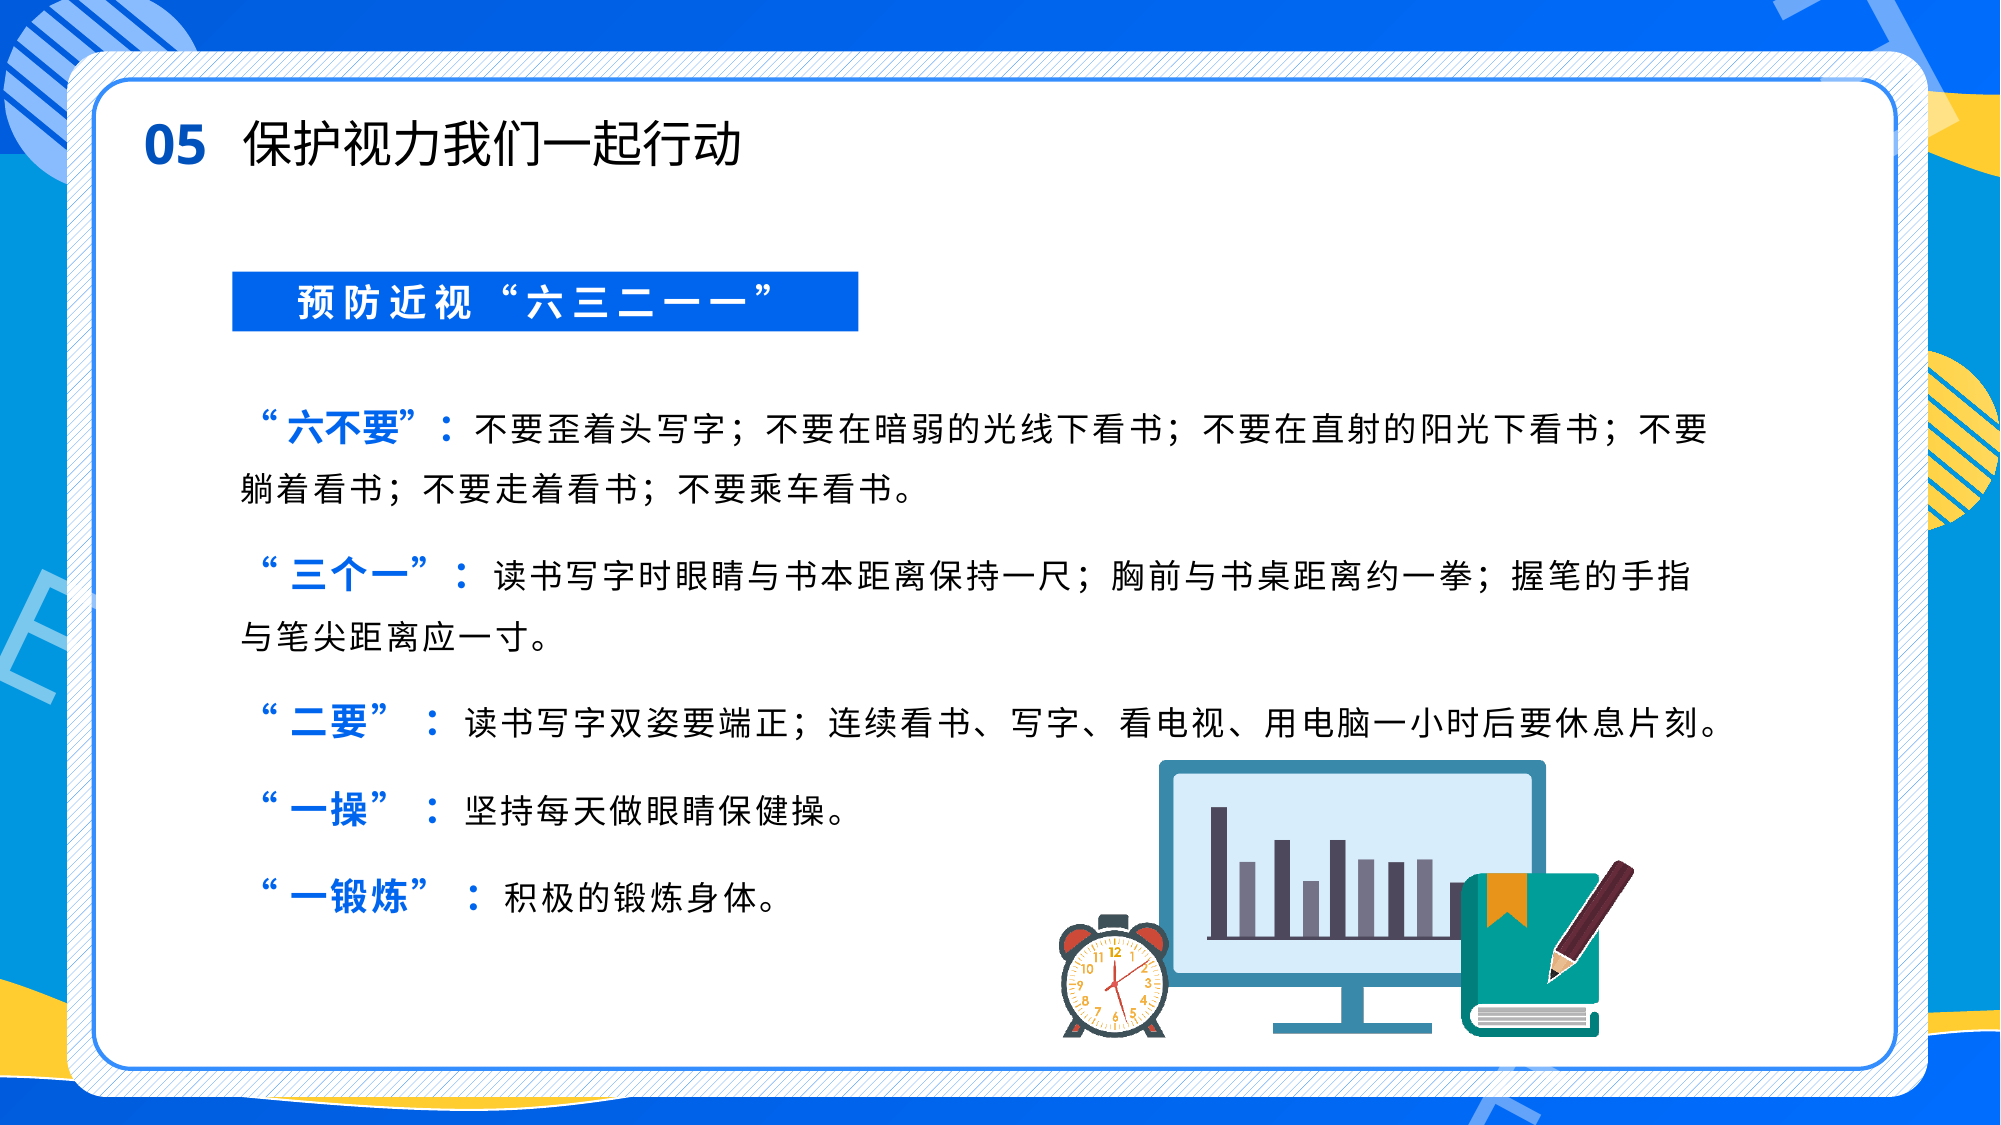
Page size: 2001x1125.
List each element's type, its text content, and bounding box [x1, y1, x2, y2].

text_box 预防近视“六三二一一” [232, 271, 859, 332]
text_box “六不要”：不要歪着头写字；不要在暗弱的光线下看书；不要在直射的阳光下看书；不要躺着看书；不要走着看书；不要乘车看书。 “三个一”：读书写字时眼睛与书本距离保持一尺；胸前与书桌距离约一拳；握笔的手指与笔尖距离应一寸。 “二要” ：读书写字双姿要端正；连续看书、写字、看电视、用电脑一小时后要休息片刻。 “一操” ：坚持每天做眼睛保健操。 “一锻炼” ：积极的锻炼身体。 [225, 373, 1733, 624]
picture [1023, 739, 1662, 1069]
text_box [125, 101, 800, 185]
